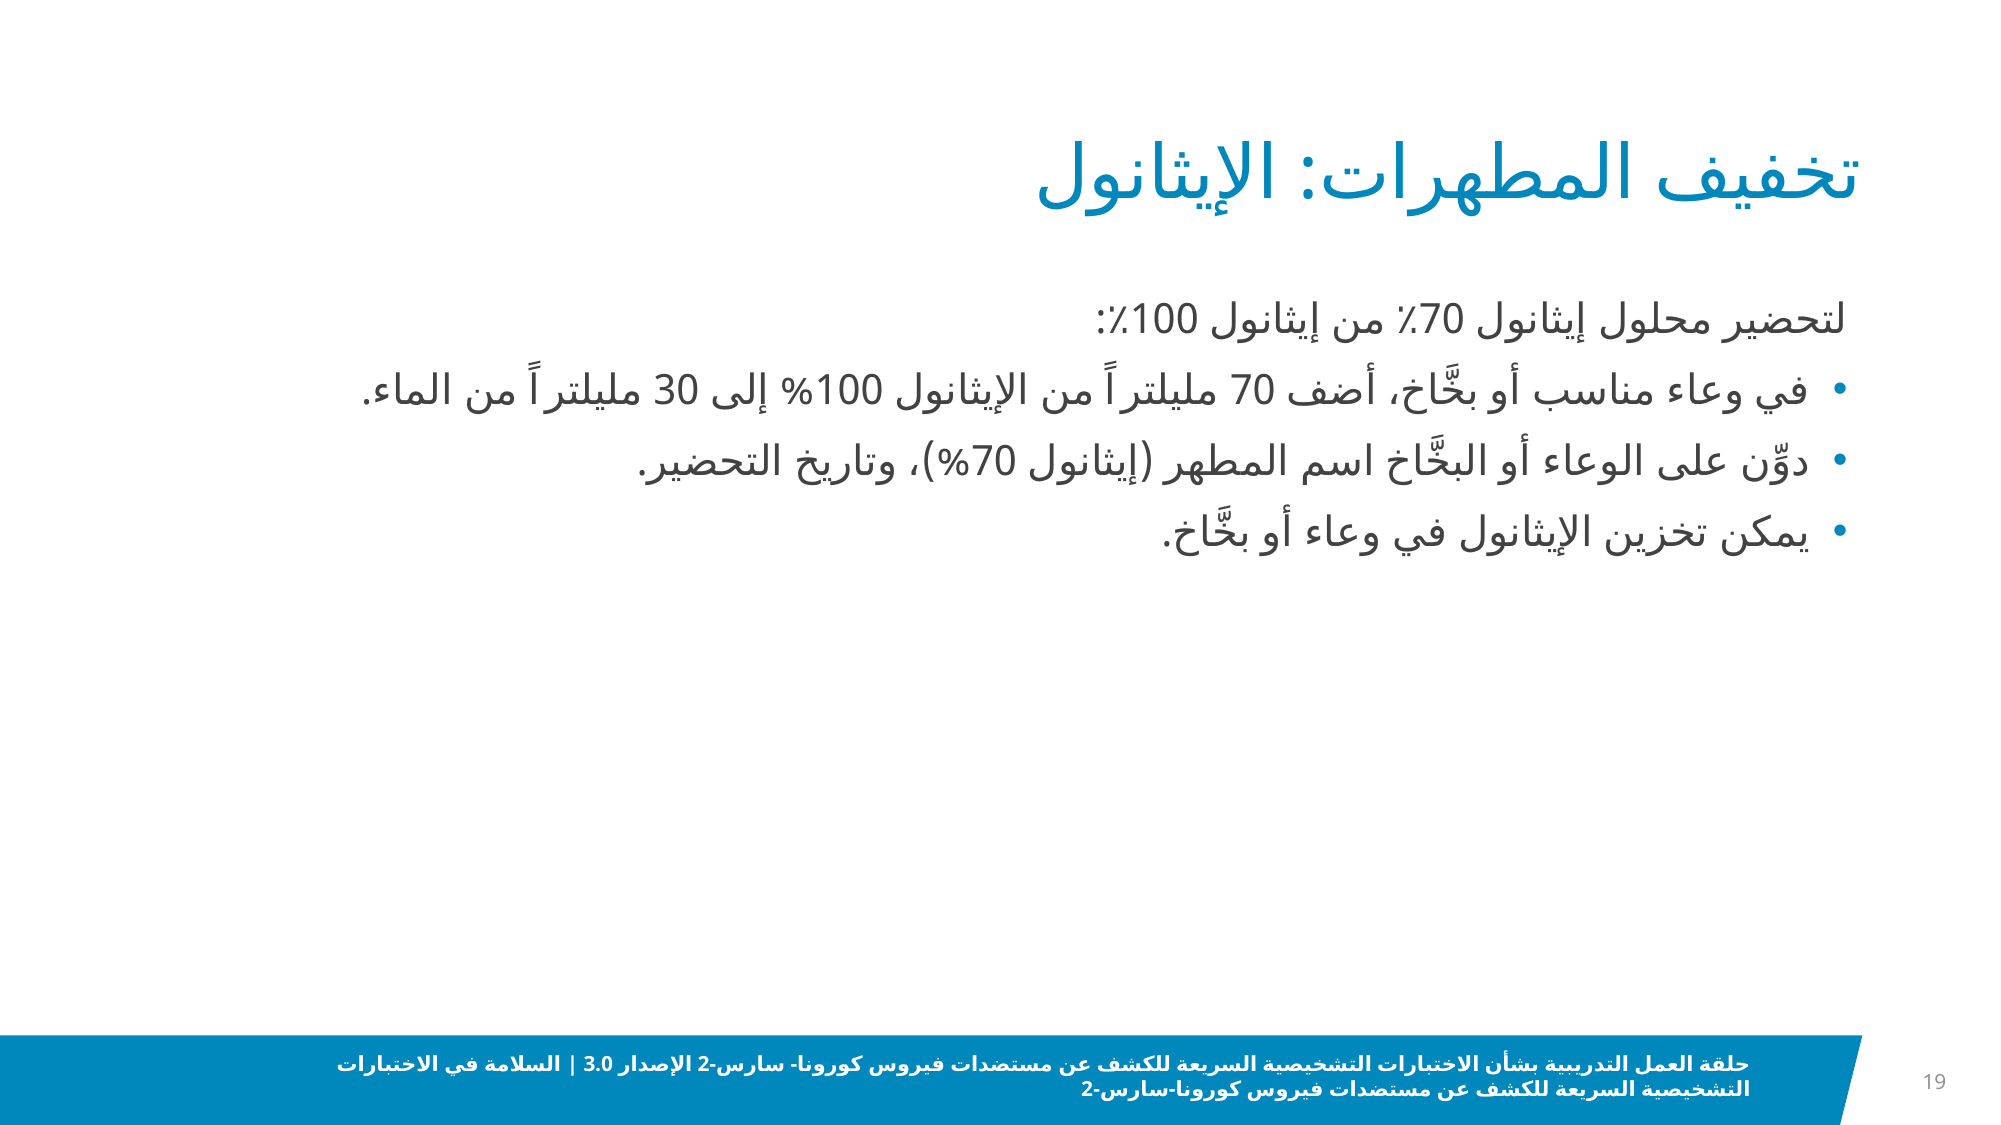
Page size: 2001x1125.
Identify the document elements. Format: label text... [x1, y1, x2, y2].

slide_number 19 [1862, 1035, 1947, 1125]
footer حلقة العمل التدريبية بشأن الاختبارات التشخيصية السريعة للكشف عن مستضدات فيروس كورونا- سارس-2 الإصدار 3.0 | السلامة في الاختبارات التشخيصية السريعة للكشف عن مستضدات فيروس كورونا-سارس-2 [249, 1047, 1751, 1125]
title تخفيف المطهرات: الإيثانول [137, 59, 1863, 215]
list لتحضير محلول إيثانول 70٪ من إيثانول 100٪: في وعاء مناسب أو بخَّاخ، أضف 70 مليلتراً من الإيثانول 100% إلى 30 مليلتراً من الماء. دوِّن على الوعاء أو البخَّاخ اسم المطهر (إيثانول 70%)، وتاريخ التحضير. يمكن تخزين الإيثانول في وعاء أو بخَّاخ. [137, 284, 1863, 1014]
